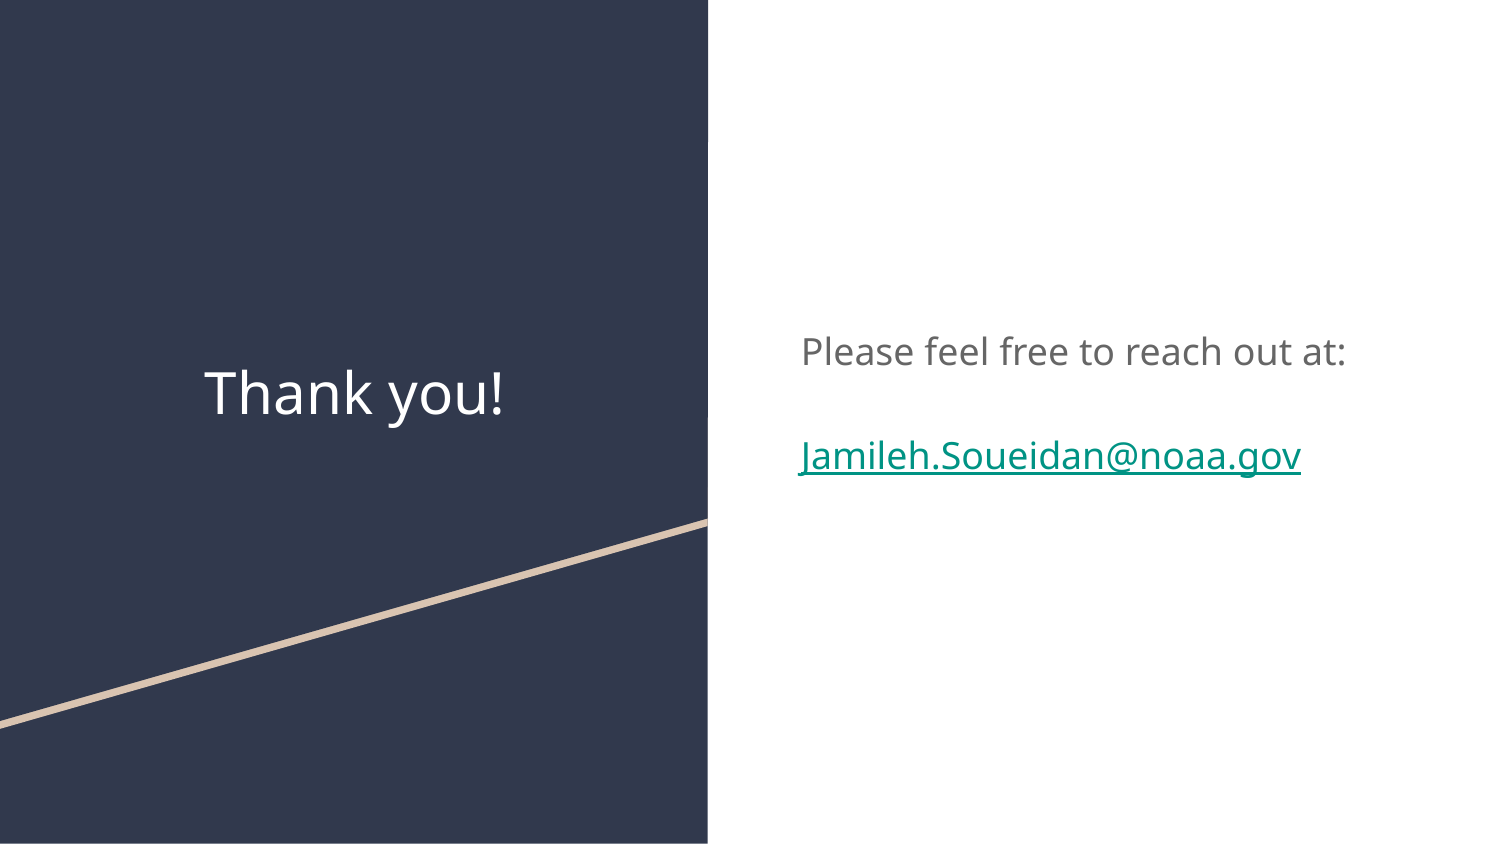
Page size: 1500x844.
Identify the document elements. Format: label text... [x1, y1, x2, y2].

list Please feel free to reach out at: Jamileh.Soueidan@noaa.gov [761, 305, 1446, 530]
title Thank you! [51, 341, 660, 494]
